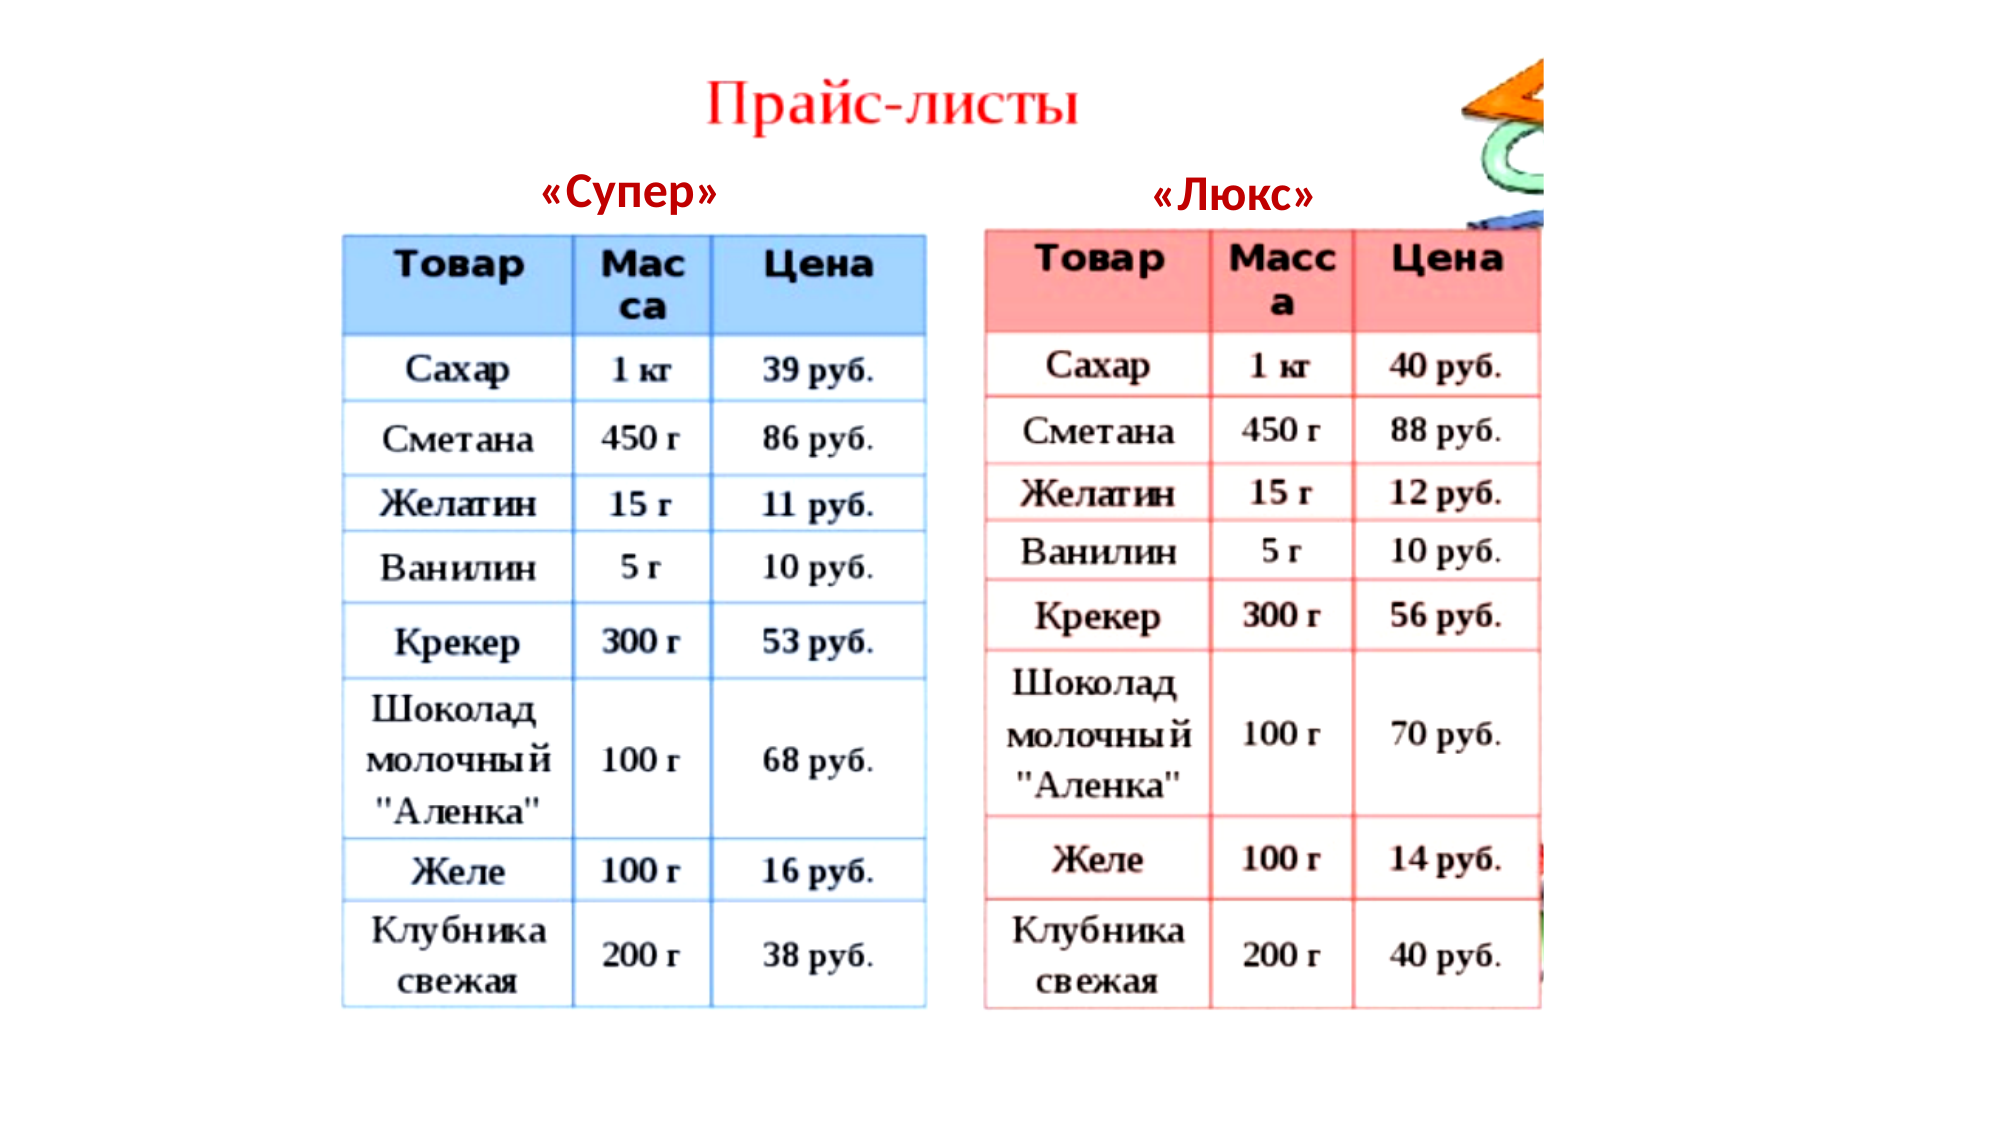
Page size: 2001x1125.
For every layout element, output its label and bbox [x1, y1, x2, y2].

picture [335, 56, 1544, 1016]
